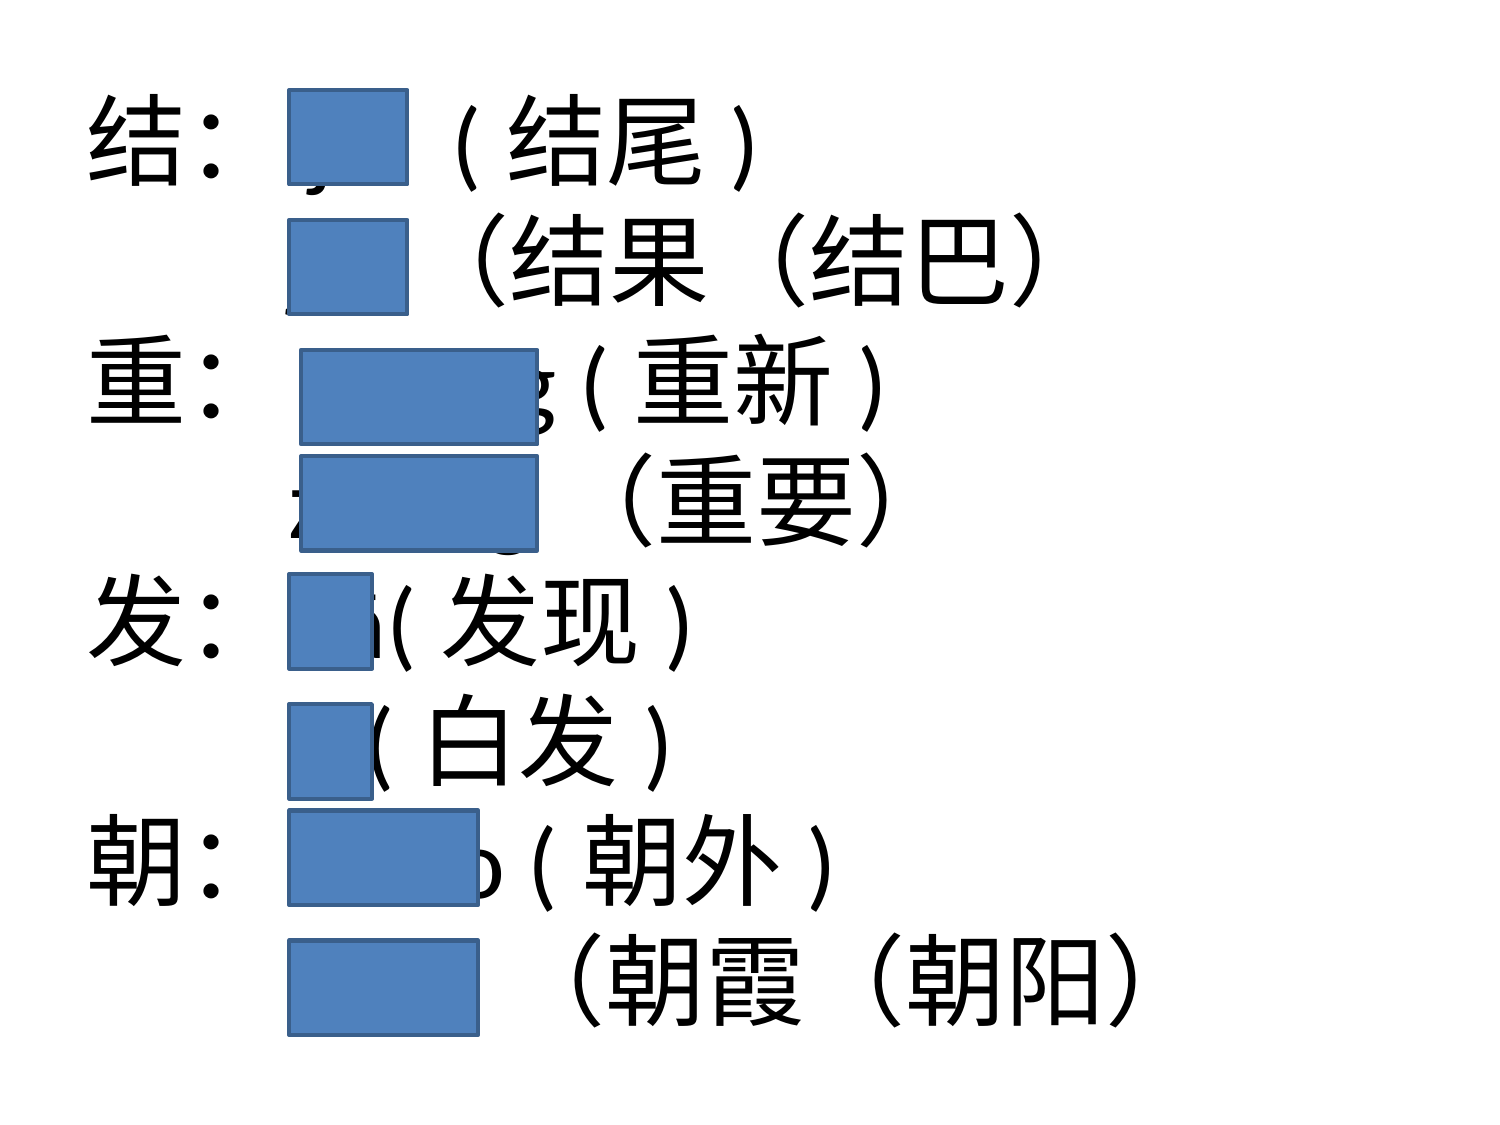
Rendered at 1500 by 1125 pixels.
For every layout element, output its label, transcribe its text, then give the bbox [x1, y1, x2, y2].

text_box [299, 454, 539, 553]
text_box [299, 348, 539, 446]
text_box 结：jié (结尾) jiē（结果（结巴） 重：chóng (重新) zhòng（重要） 发：fā(发现) fà(白发) 朝：cháo (朝外) zhāo（朝霞（朝阳） [70, 71, 1221, 1046]
text_box [287, 88, 409, 186]
text_box [287, 572, 374, 671]
text_box [287, 218, 409, 316]
text_box [287, 702, 374, 801]
text_box [287, 808, 480, 907]
text_box [287, 938, 480, 1037]
